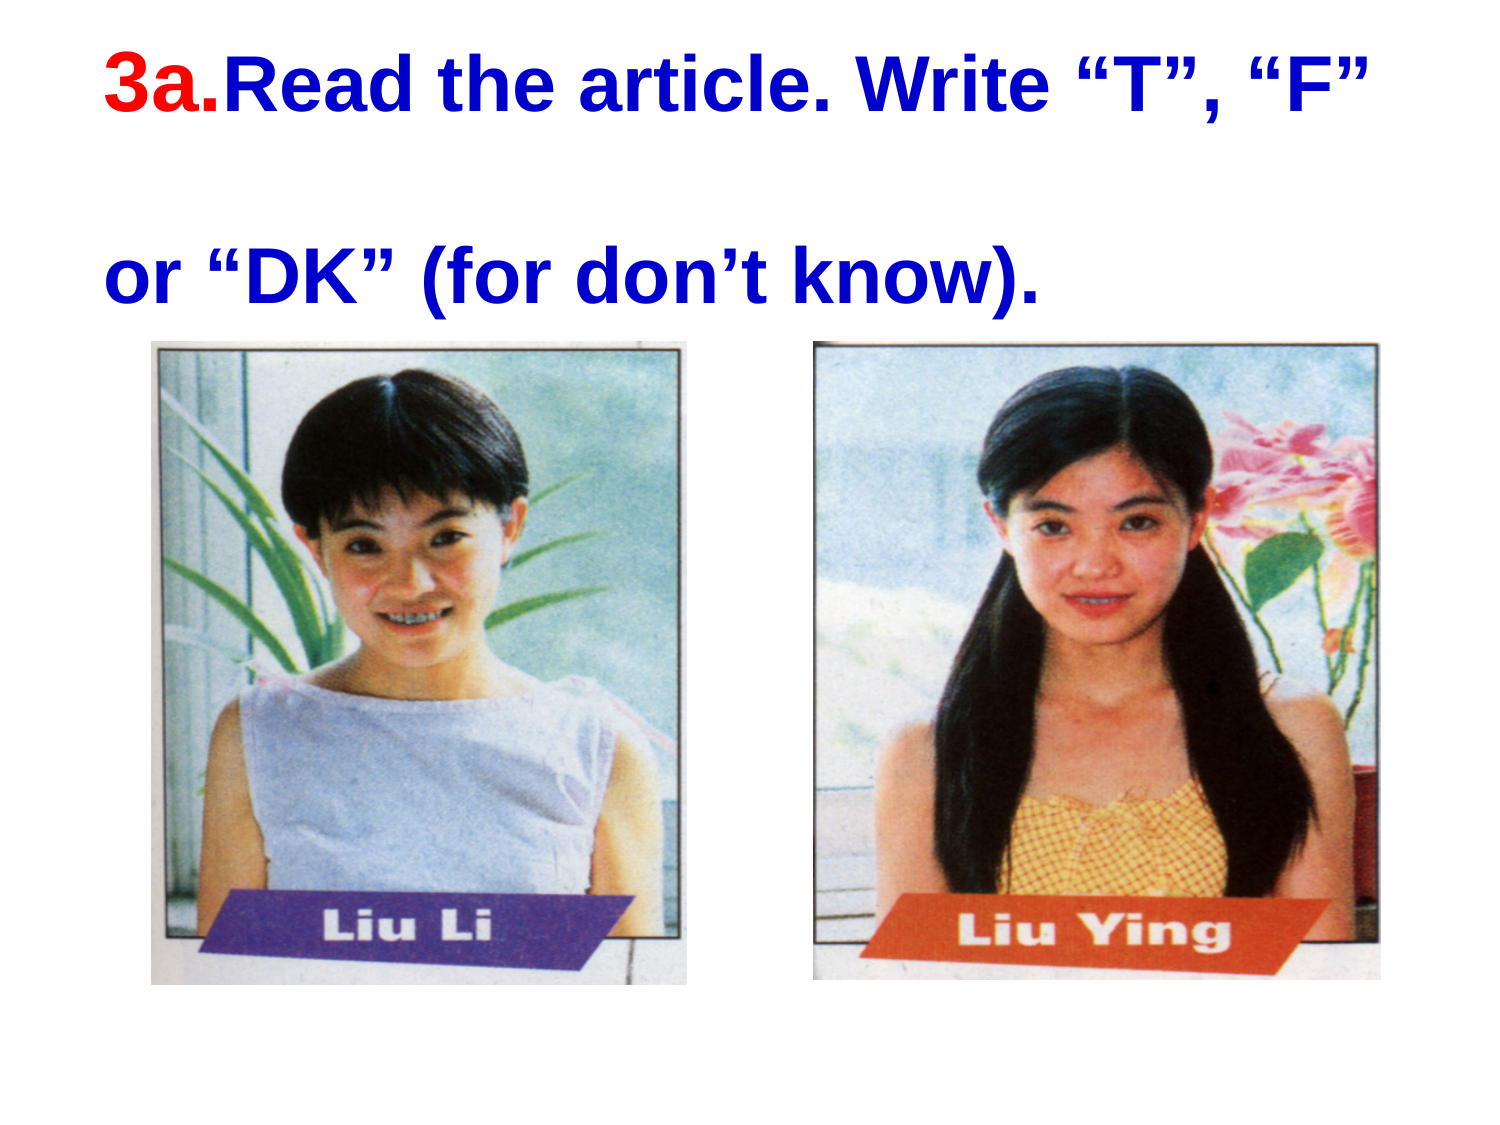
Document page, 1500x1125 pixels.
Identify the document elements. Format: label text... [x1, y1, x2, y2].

title 3a.Read the article. Write “T”, “F” or “DK” (for don’t know). [88, 90, 1396, 256]
picture [812, 340, 1381, 980]
picture [151, 340, 688, 985]
